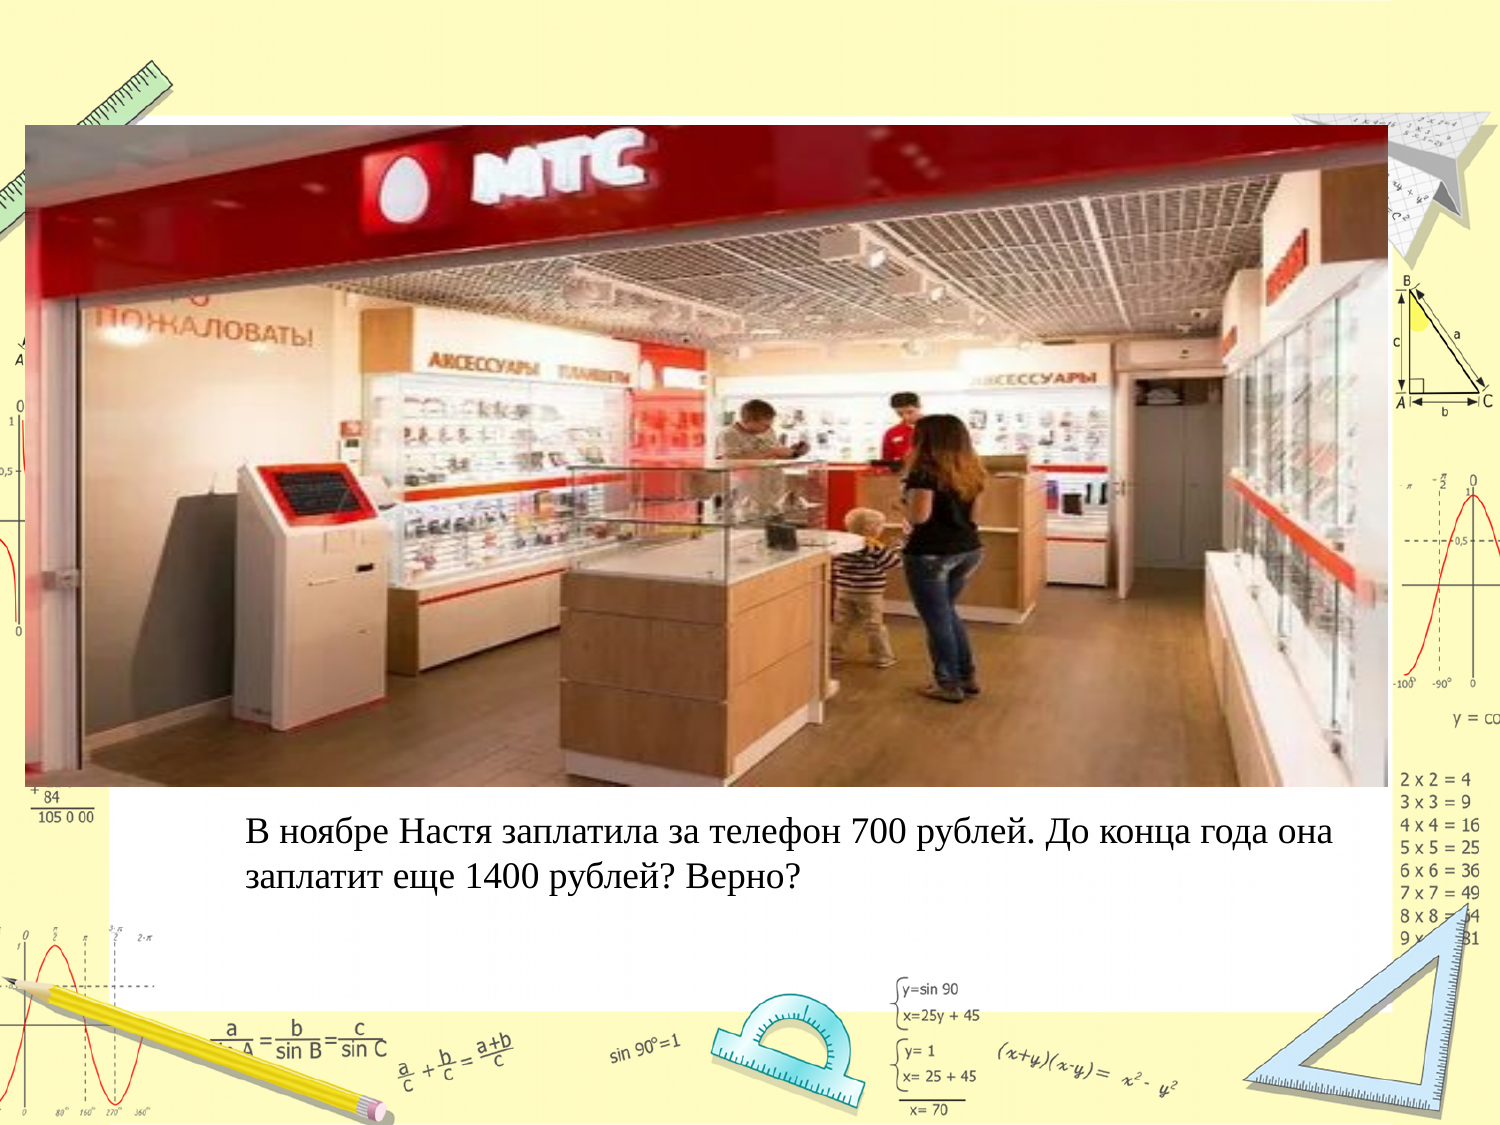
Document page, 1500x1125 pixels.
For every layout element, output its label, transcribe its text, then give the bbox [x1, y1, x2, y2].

text_box В ноябре Настя заплатила за телефон 700 рублей. До конца года она заплатит еще 1400 рублей? Верно? [230, 798, 1365, 904]
picture [0, 0, 1500, 1125]
